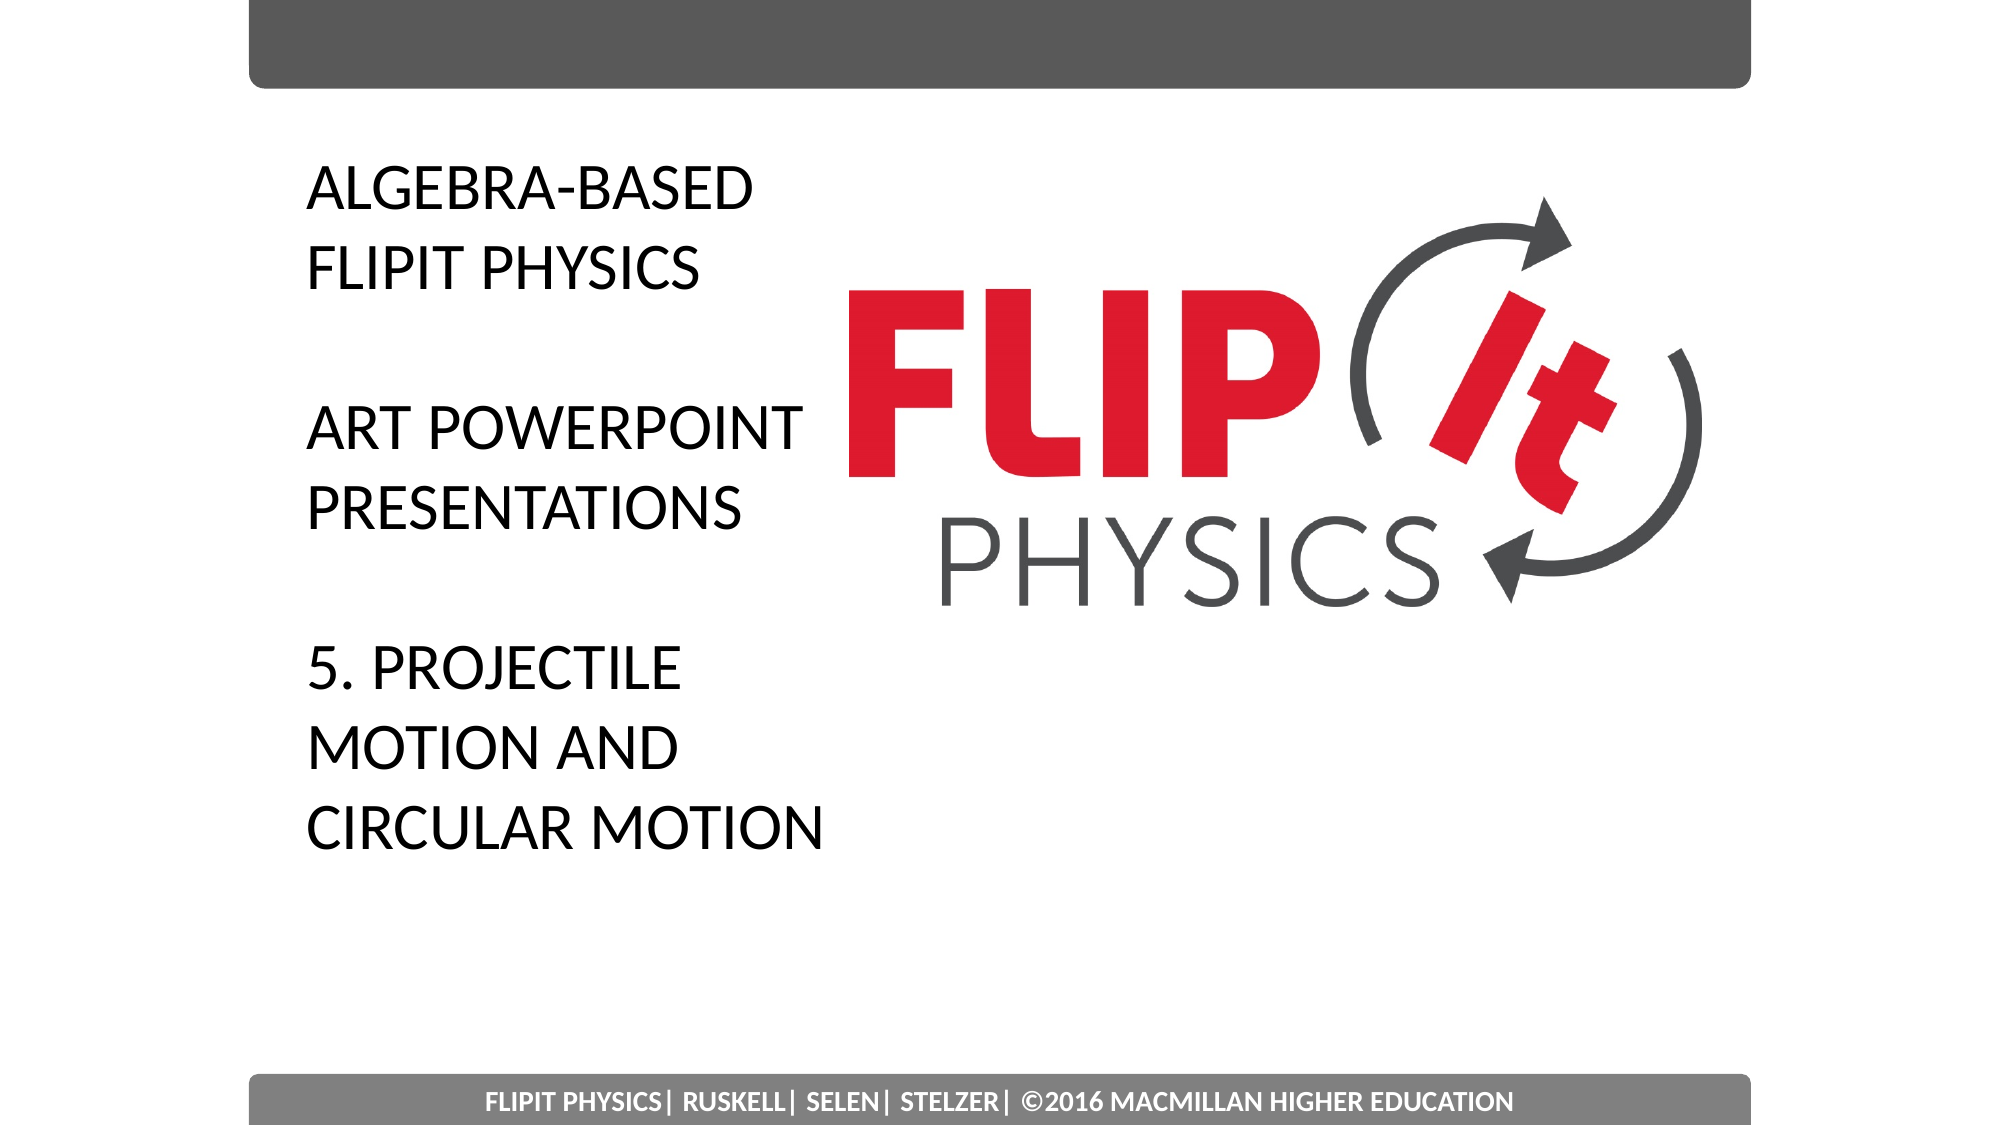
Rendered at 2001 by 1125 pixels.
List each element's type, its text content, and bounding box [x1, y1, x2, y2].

text_box ALGEBRA-BASED FLIPIT PHYSICS ART POWERPOINT PRESENTATIONS 5. PROJECTILE MOTION AND CIRCULAR MOTION [291, 135, 982, 870]
text_box [248, 0, 1752, 89]
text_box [249, 1074, 1750, 1125]
picture [849, 196, 1702, 607]
